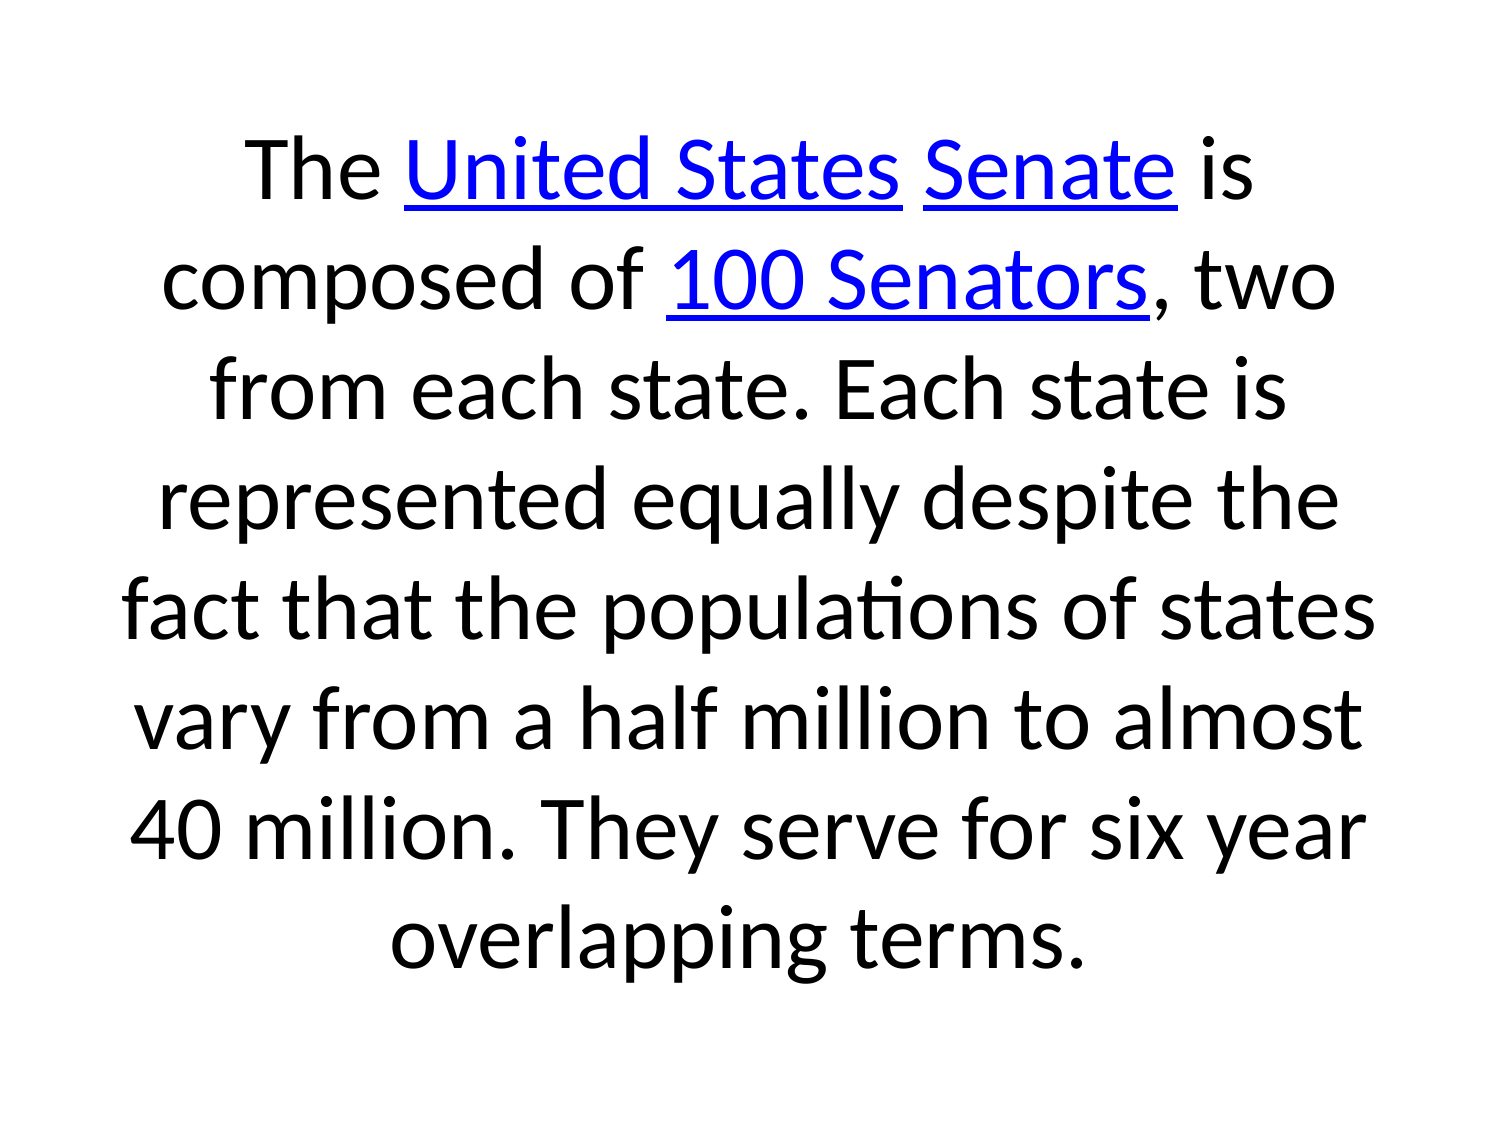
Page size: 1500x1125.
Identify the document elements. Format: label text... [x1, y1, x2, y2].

title The United States Senate is composed of 100 Senators, two from each state. Each state is represented equally despite the fact that the populations of states vary from a half million to almost 40 million. They serve for six year overlapping terms. [74, 44, 1426, 1051]
